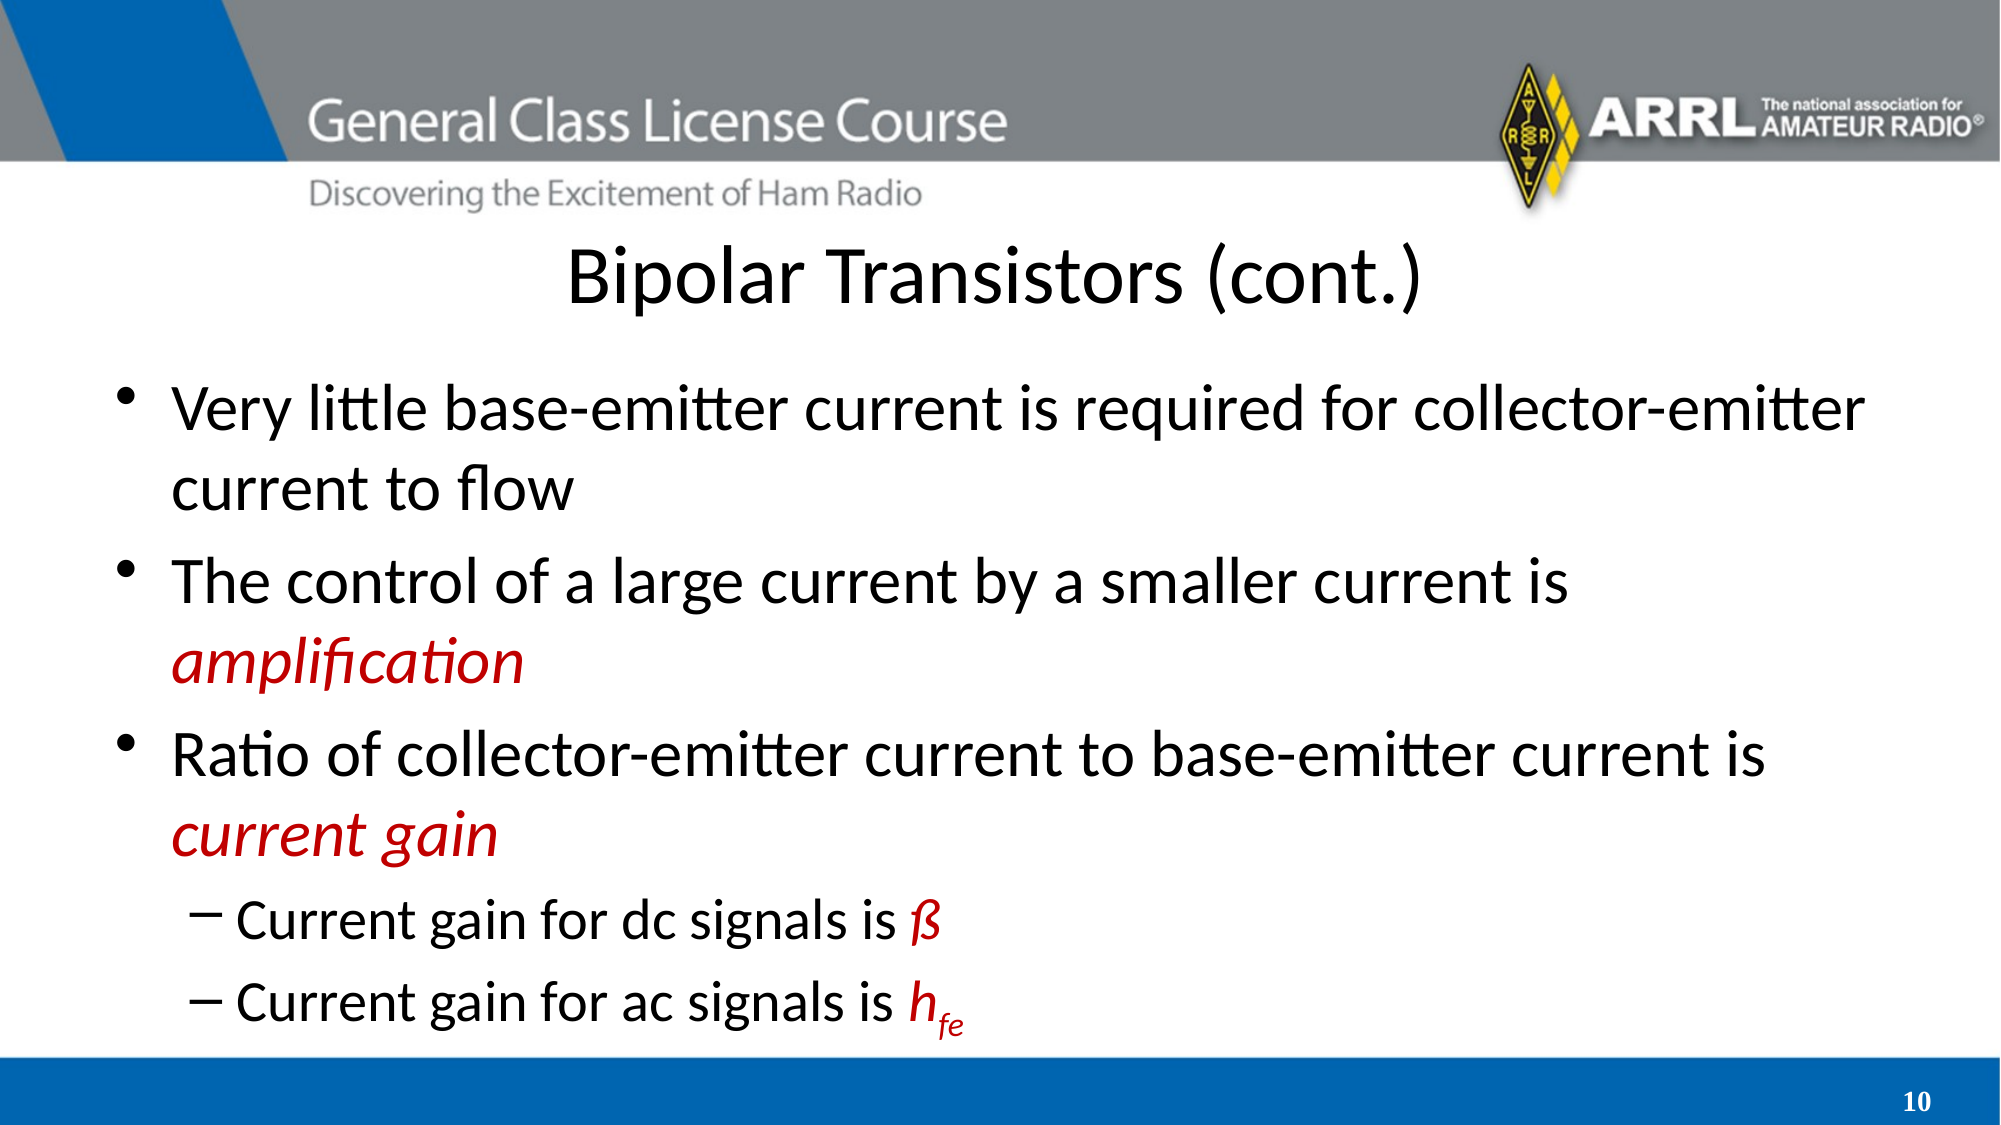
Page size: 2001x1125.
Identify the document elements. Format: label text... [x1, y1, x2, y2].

list Very little base-emitter current is required for collector-emitter current to flow The control of a large current by a smaller current is amplification Ratio of collector-emitter current to base-emitter current is current gain Current gain for dc signals is ß Current gain for ac signals is hfe [99, 355, 1900, 1075]
picture [0, 0, 2001, 1125]
title Bipolar Transistors (cont.) [96, 212, 1897, 356]
